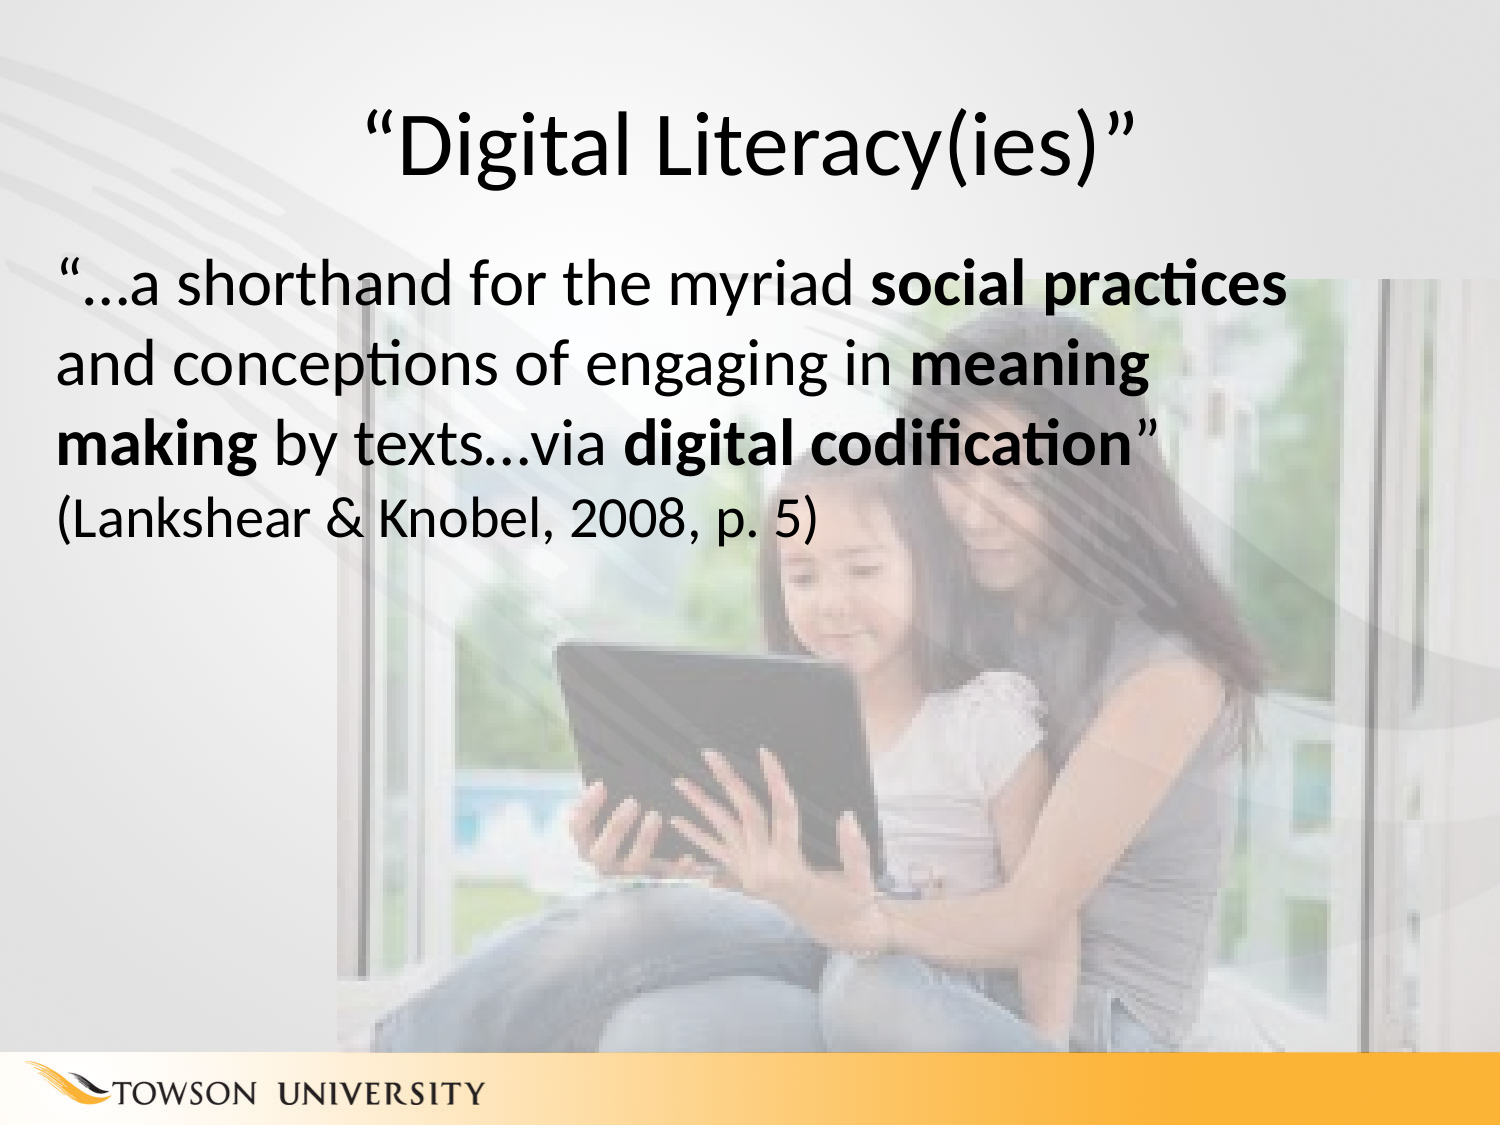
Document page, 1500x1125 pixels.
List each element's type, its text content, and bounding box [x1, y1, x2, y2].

list “…a shorthand for the myriad social practices and conceptions of engaging in meaning making by texts…via digital codification” (Lankshear & Knobel, 2008, p. 5) [40, 231, 1379, 628]
title “Digital Literacy(ies)” [75, 45, 1425, 233]
picture [0, 0, 1500, 1125]
